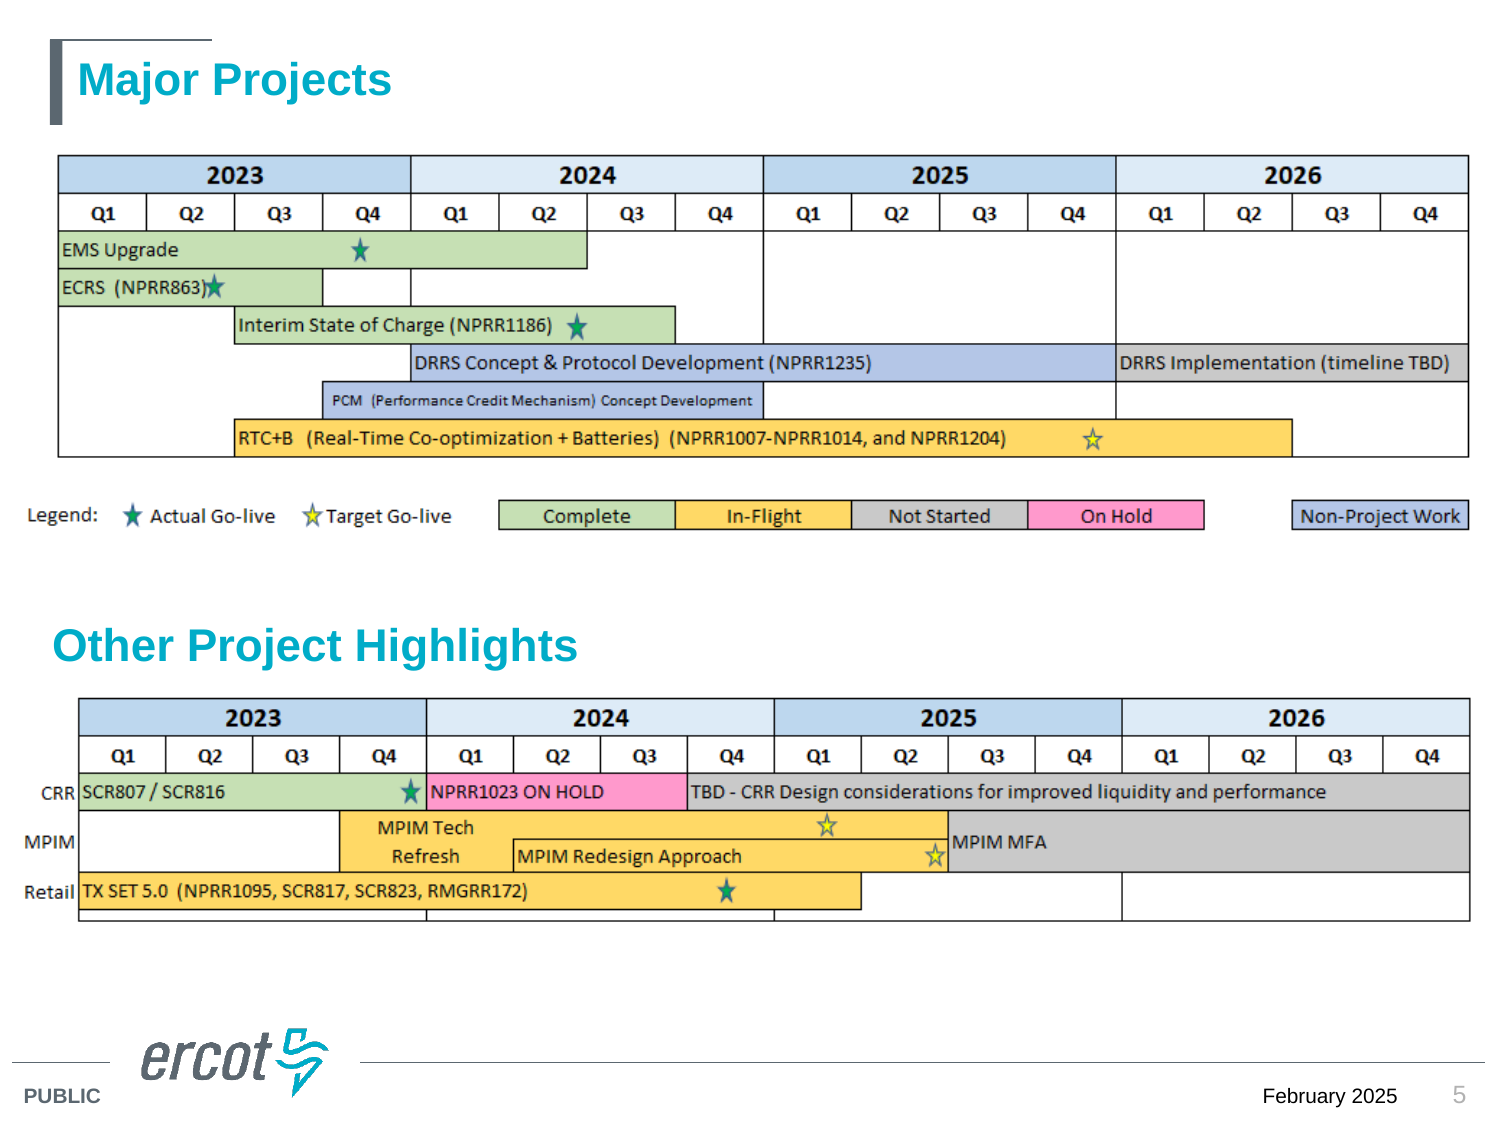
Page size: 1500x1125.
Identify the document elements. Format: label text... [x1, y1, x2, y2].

title Major Projects [62, 42, 788, 114]
slide_number 5 [1437, 1076, 1475, 1112]
picture [13, 145, 1481, 539]
text_box Other Project Highlights [37, 607, 763, 680]
picture [137, 1024, 332, 1100]
picture [17, 688, 1485, 932]
